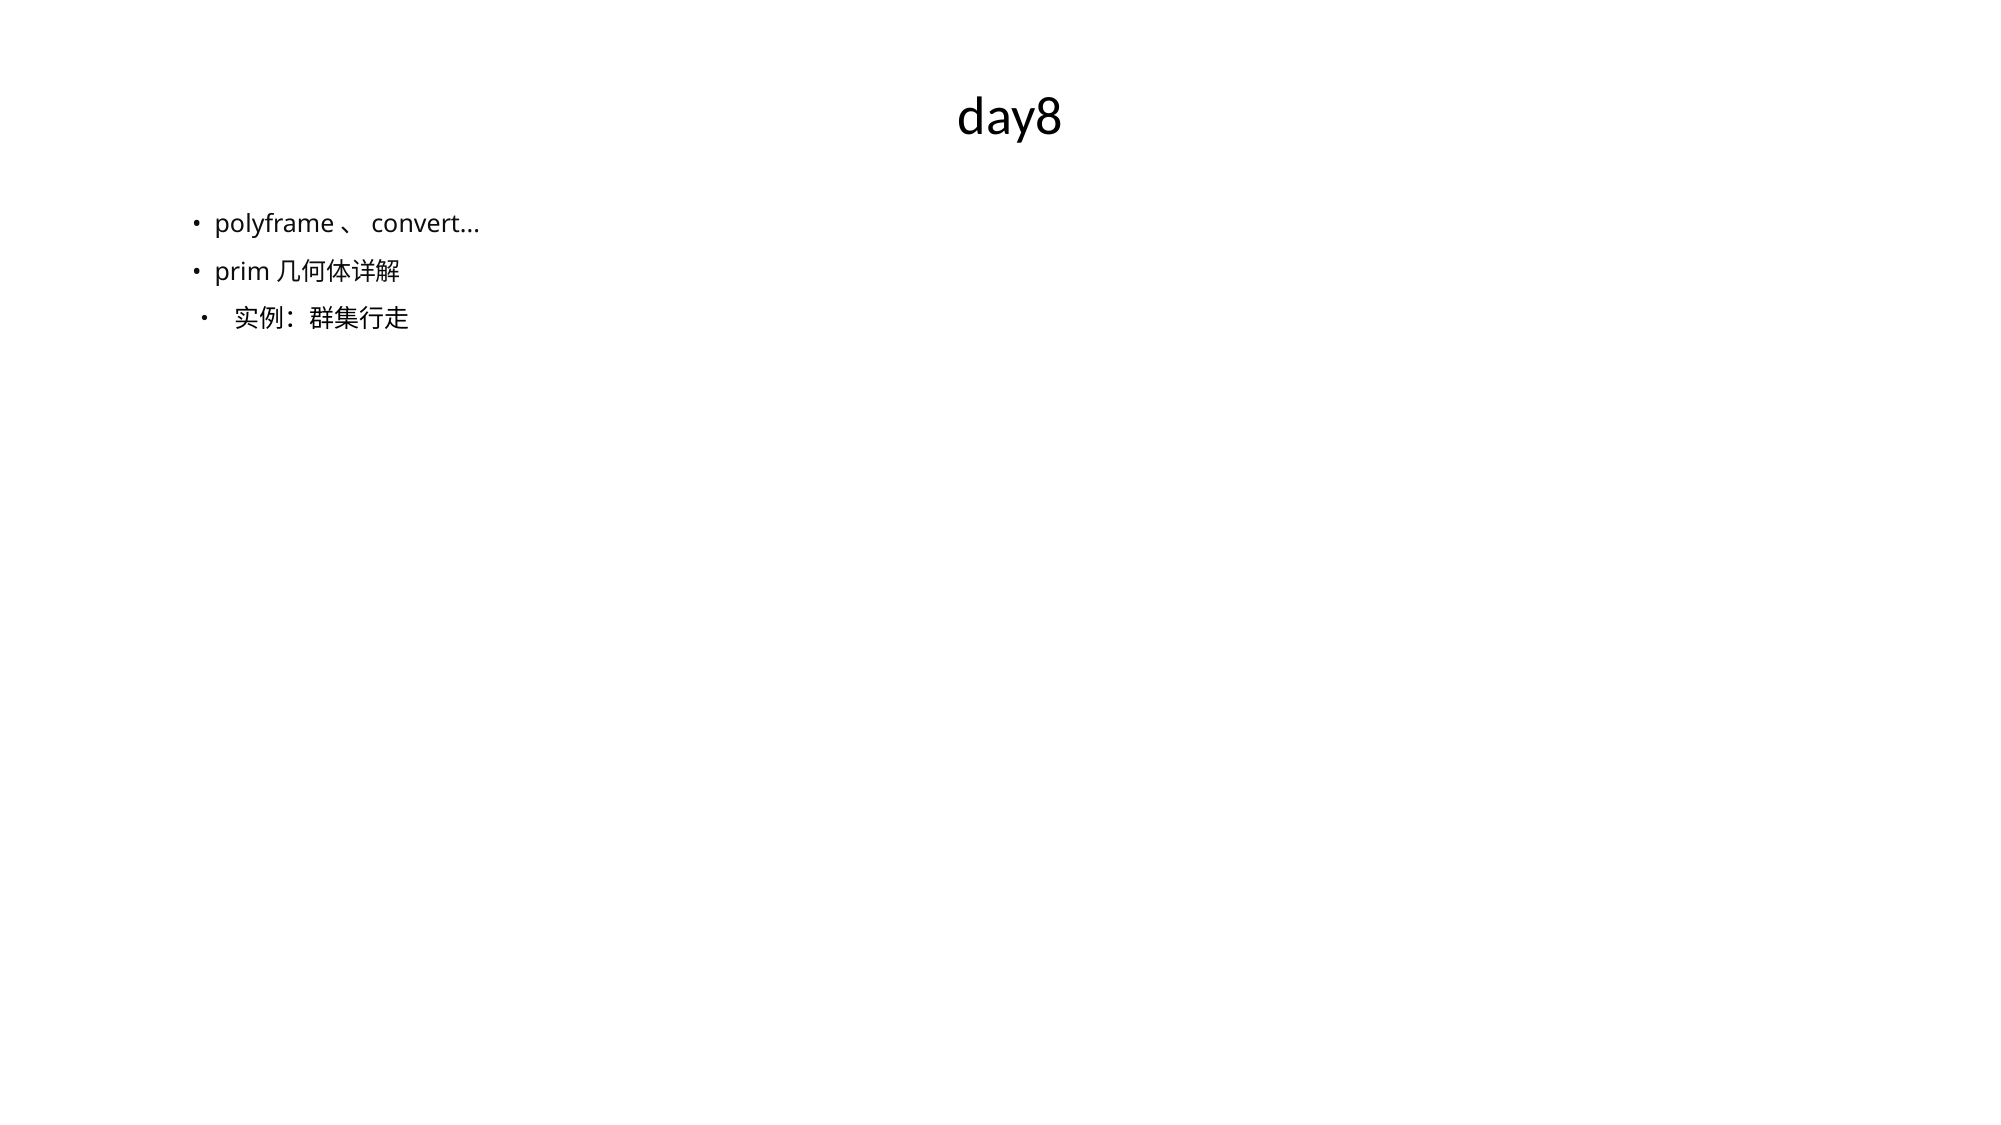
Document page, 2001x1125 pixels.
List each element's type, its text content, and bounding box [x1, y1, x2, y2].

subtitle • polyframe、convert... • prim几何体详解 • 实例：群集行走 [176, 203, 1815, 903]
title day8 [711, 41, 1309, 154]
